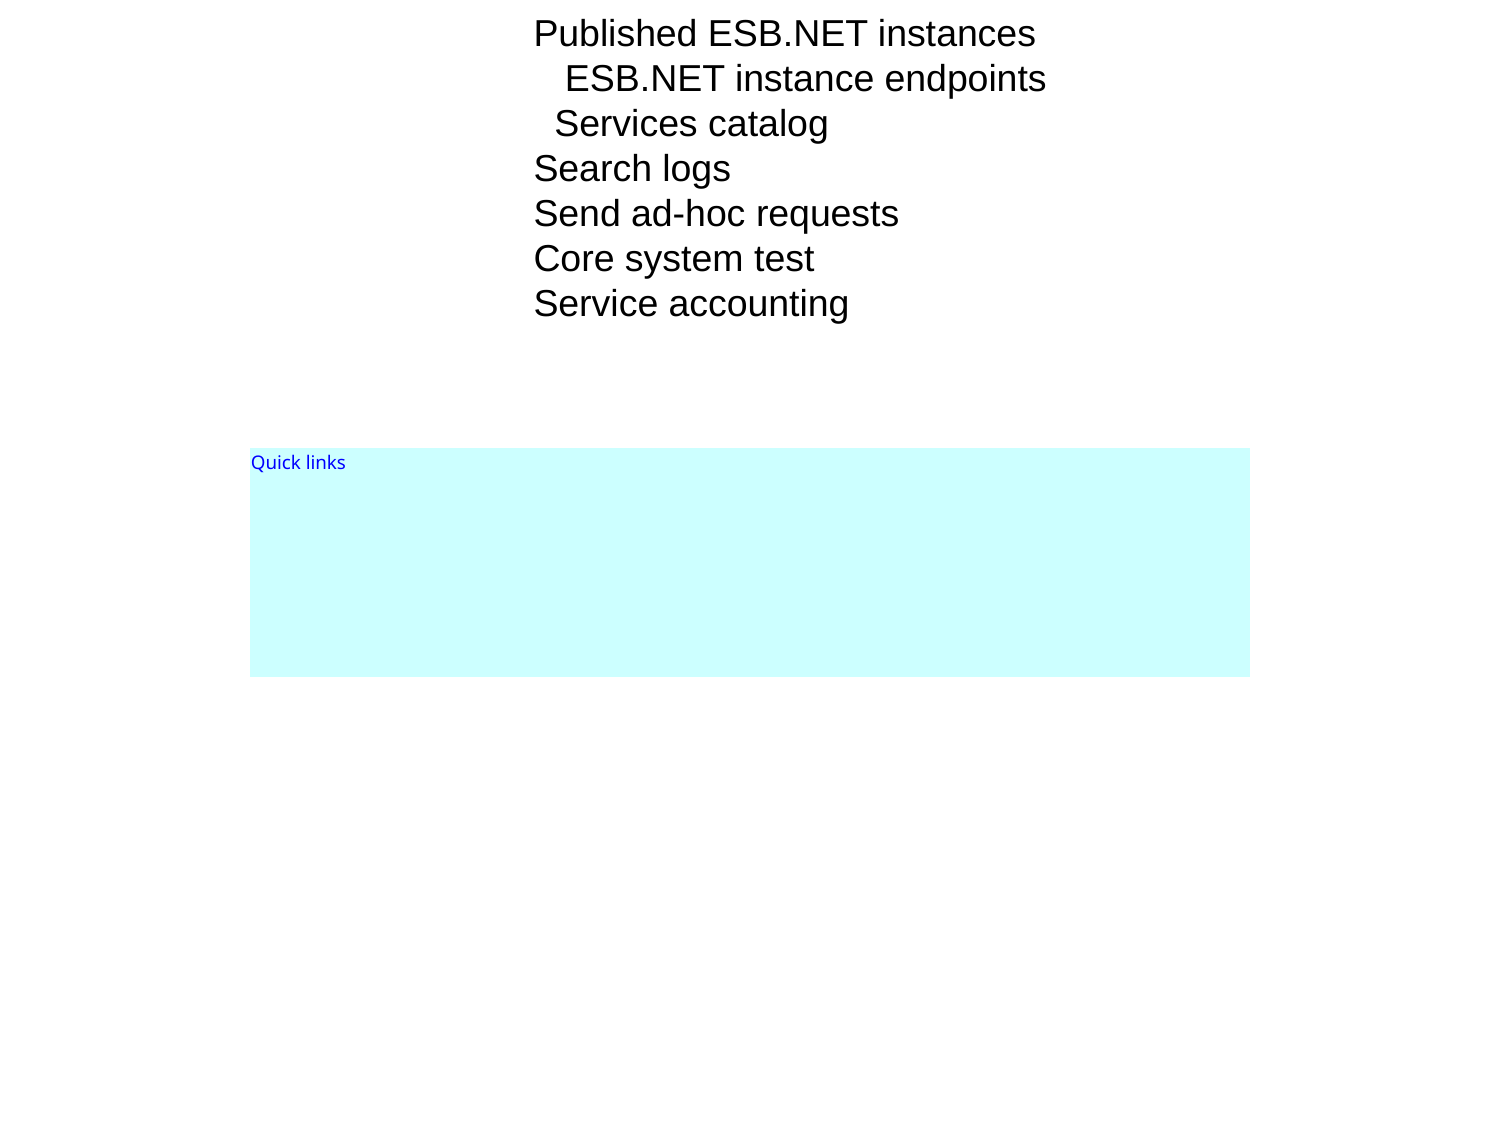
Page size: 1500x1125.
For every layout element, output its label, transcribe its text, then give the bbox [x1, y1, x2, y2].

table_header Quick links [250, 448, 1250, 677]
text_box Published ESB.NET instances ESB.NET instance endpoints Services catalog Search logs Send ad-hoc requests Core system test Service accounting [497, 1, 1073, 332]
